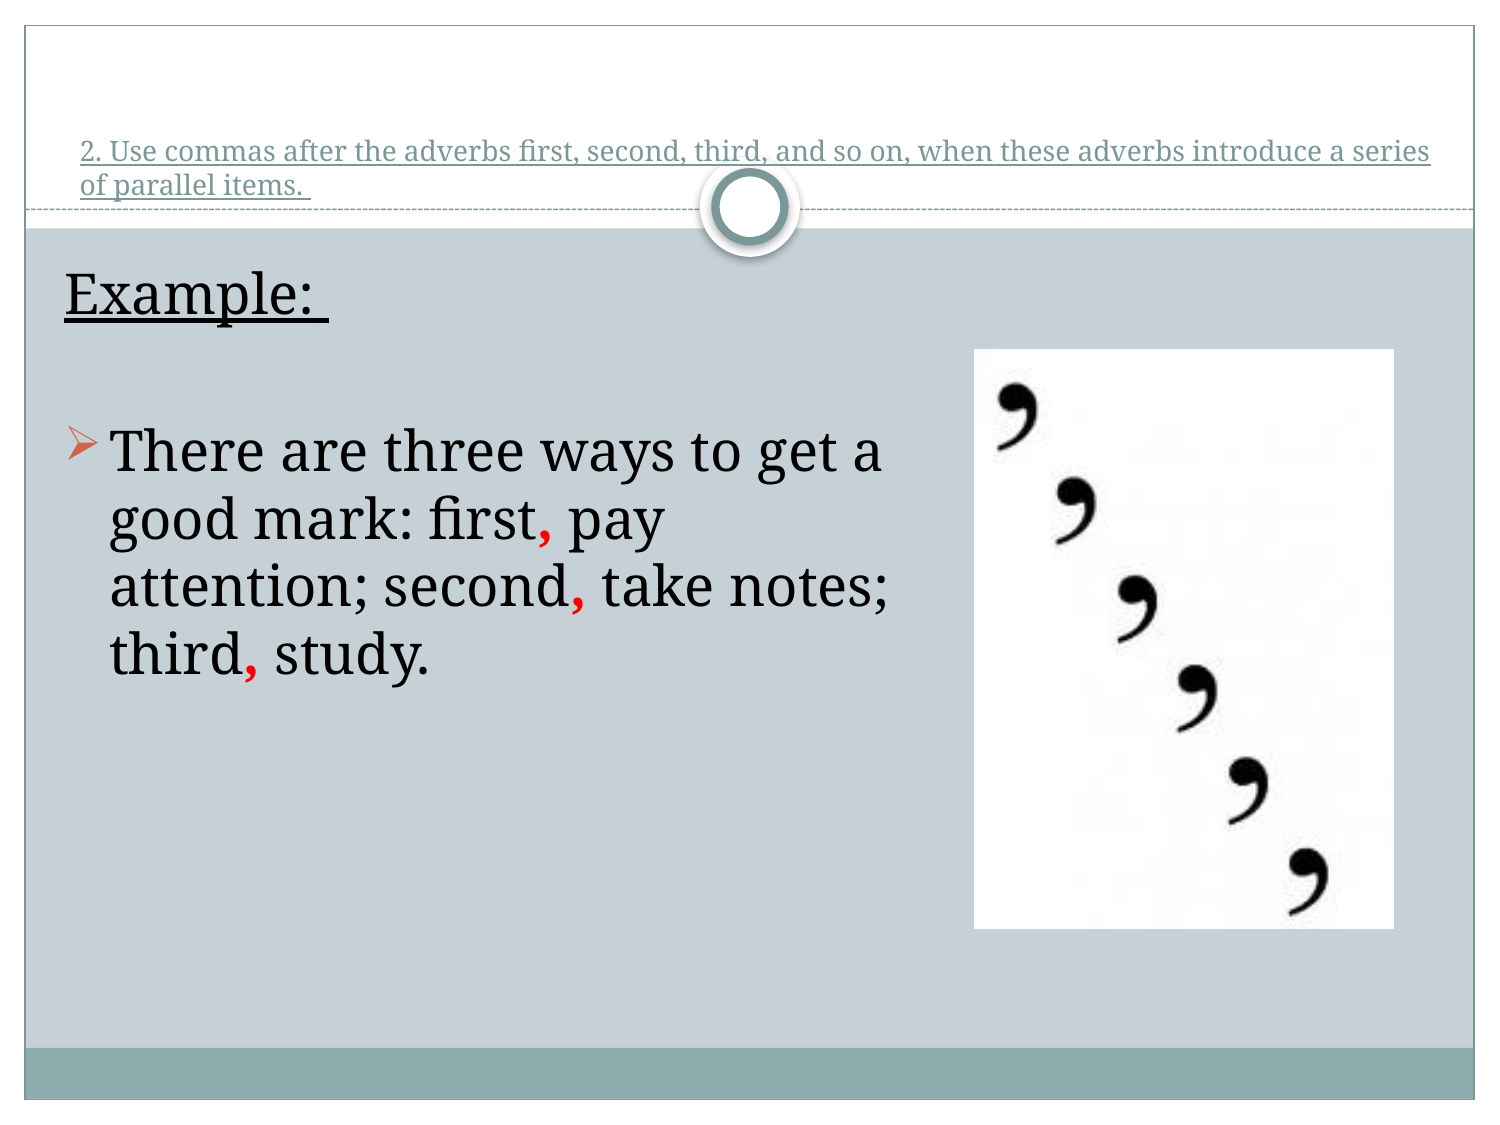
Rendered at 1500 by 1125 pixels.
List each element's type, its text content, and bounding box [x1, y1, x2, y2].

title 2. Use commas after the adverbs first, second, third, and so on, when these adverbs introduce a series of parallel items. [64, 125, 1465, 250]
list Example: There are three ways to get a good mark: first, pay attention; second, take notes; third, study. [49, 250, 916, 1001]
picture [974, 349, 1395, 929]
